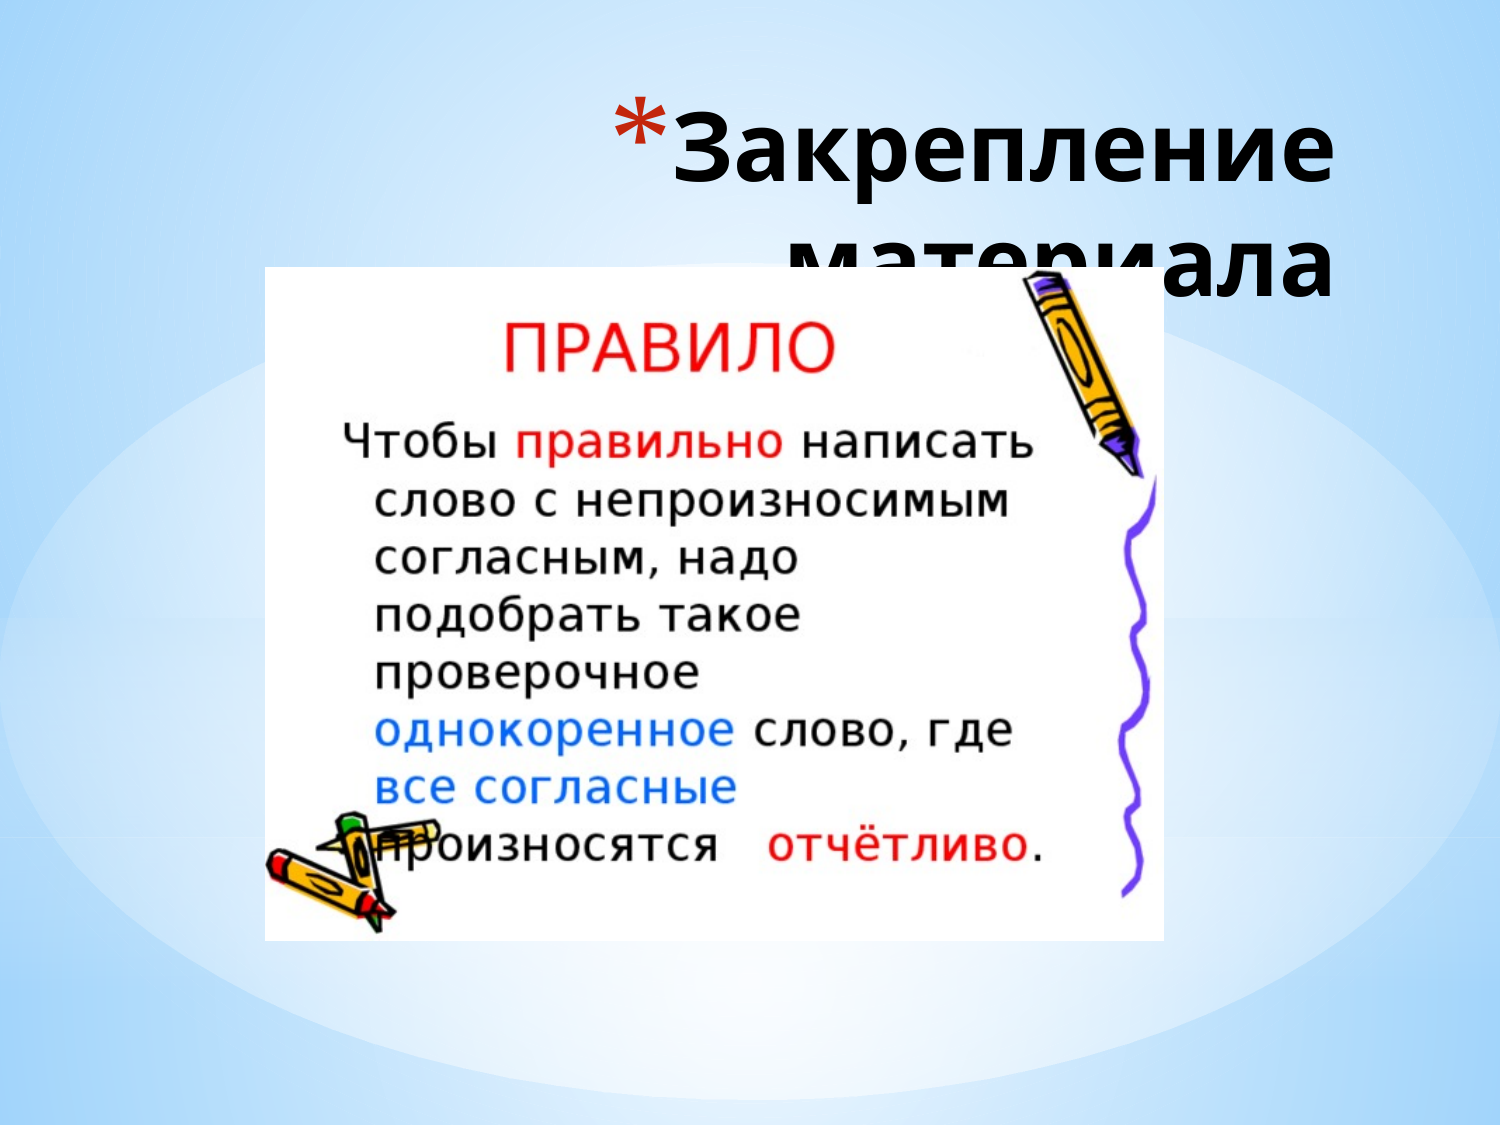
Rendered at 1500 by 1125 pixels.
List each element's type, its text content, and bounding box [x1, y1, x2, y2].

picture [265, 266, 1164, 941]
title Закрепление материала [64, 78, 1353, 266]
list [53, 302, 1436, 1038]
